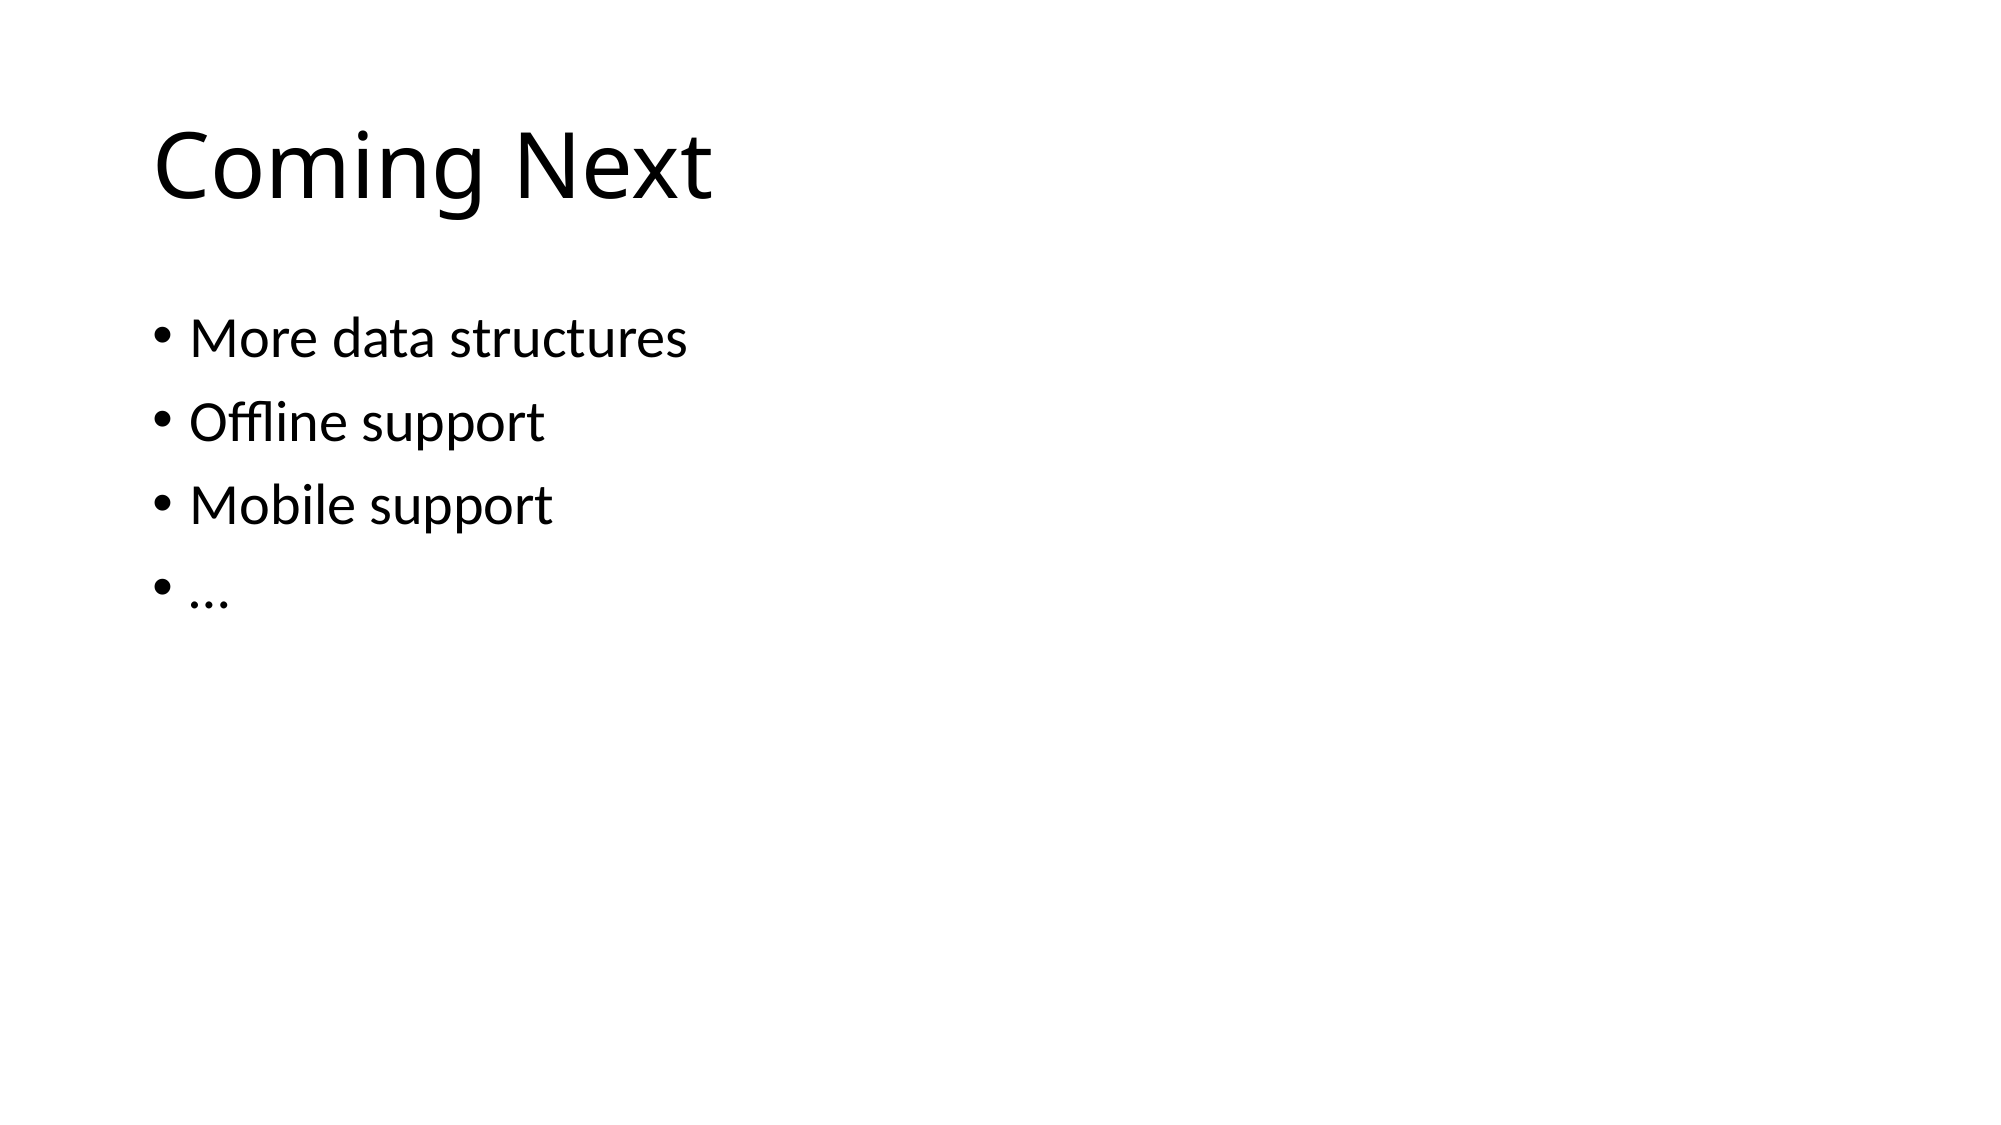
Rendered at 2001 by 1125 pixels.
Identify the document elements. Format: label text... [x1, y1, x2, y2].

title Coming Next [137, 59, 1863, 278]
list More data structures Offline support Mobile support … [137, 299, 1863, 1014]
